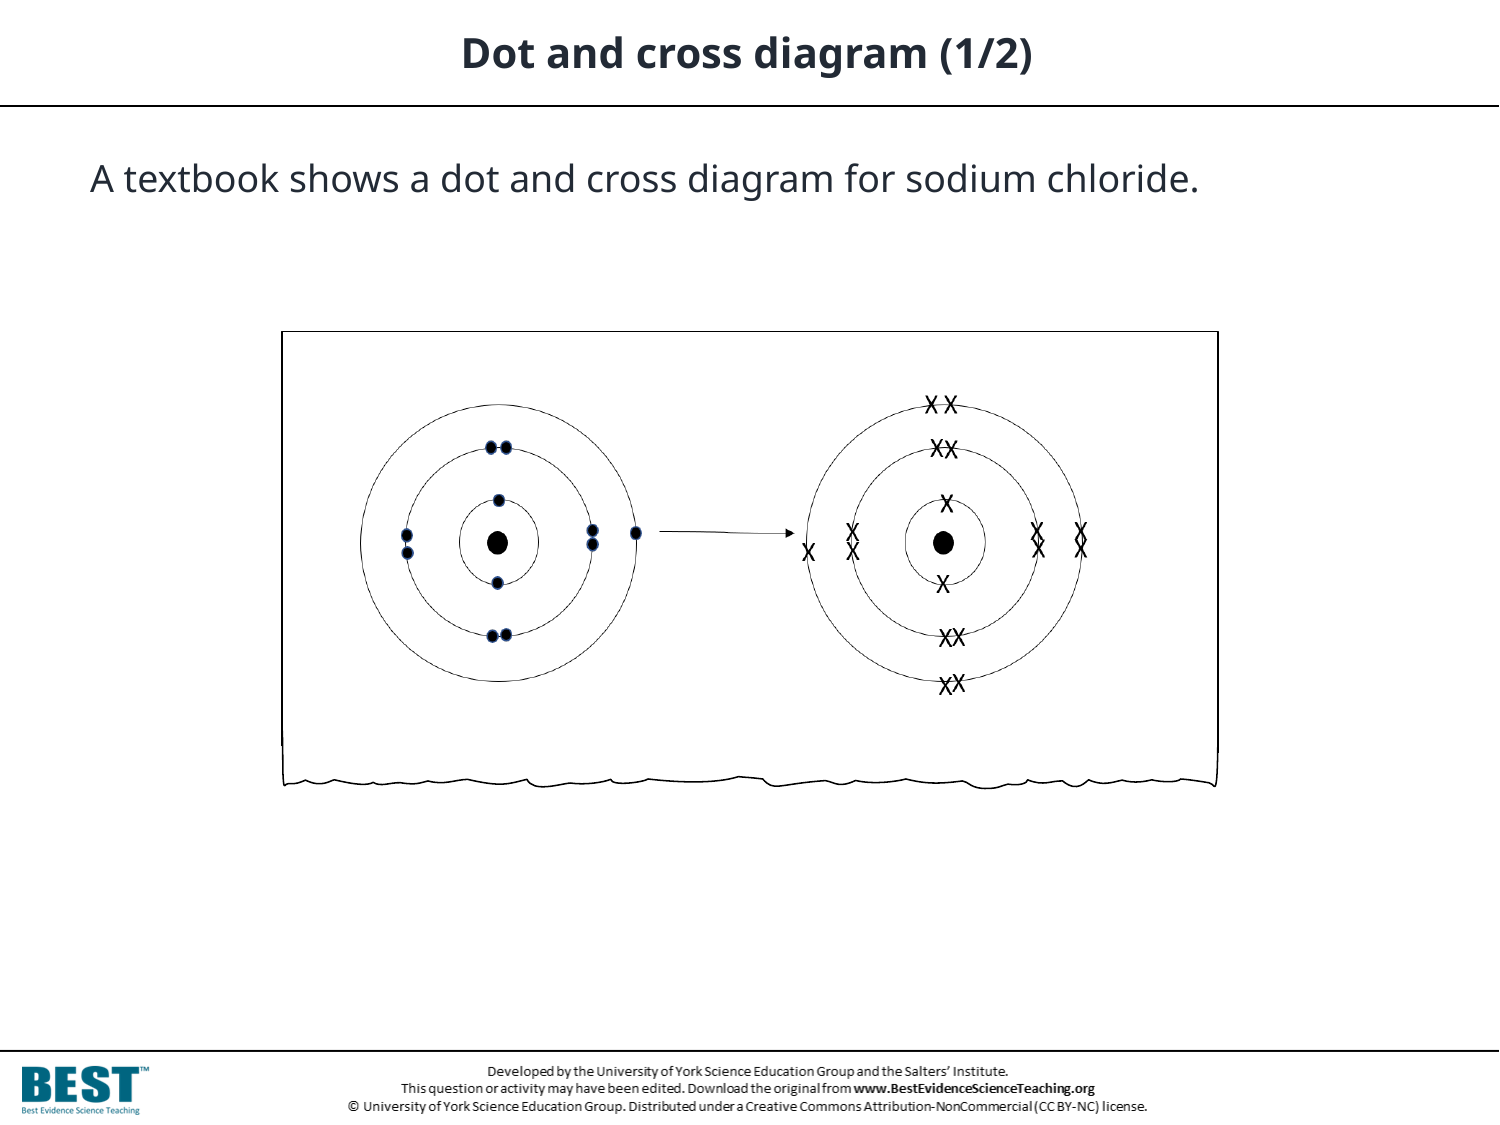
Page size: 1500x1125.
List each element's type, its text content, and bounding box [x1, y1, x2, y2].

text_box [282, 331, 1218, 794]
text_box Dot and cross diagram (1/2) [23, 4, 1471, 99]
picture [0, 105, 1500, 1125]
